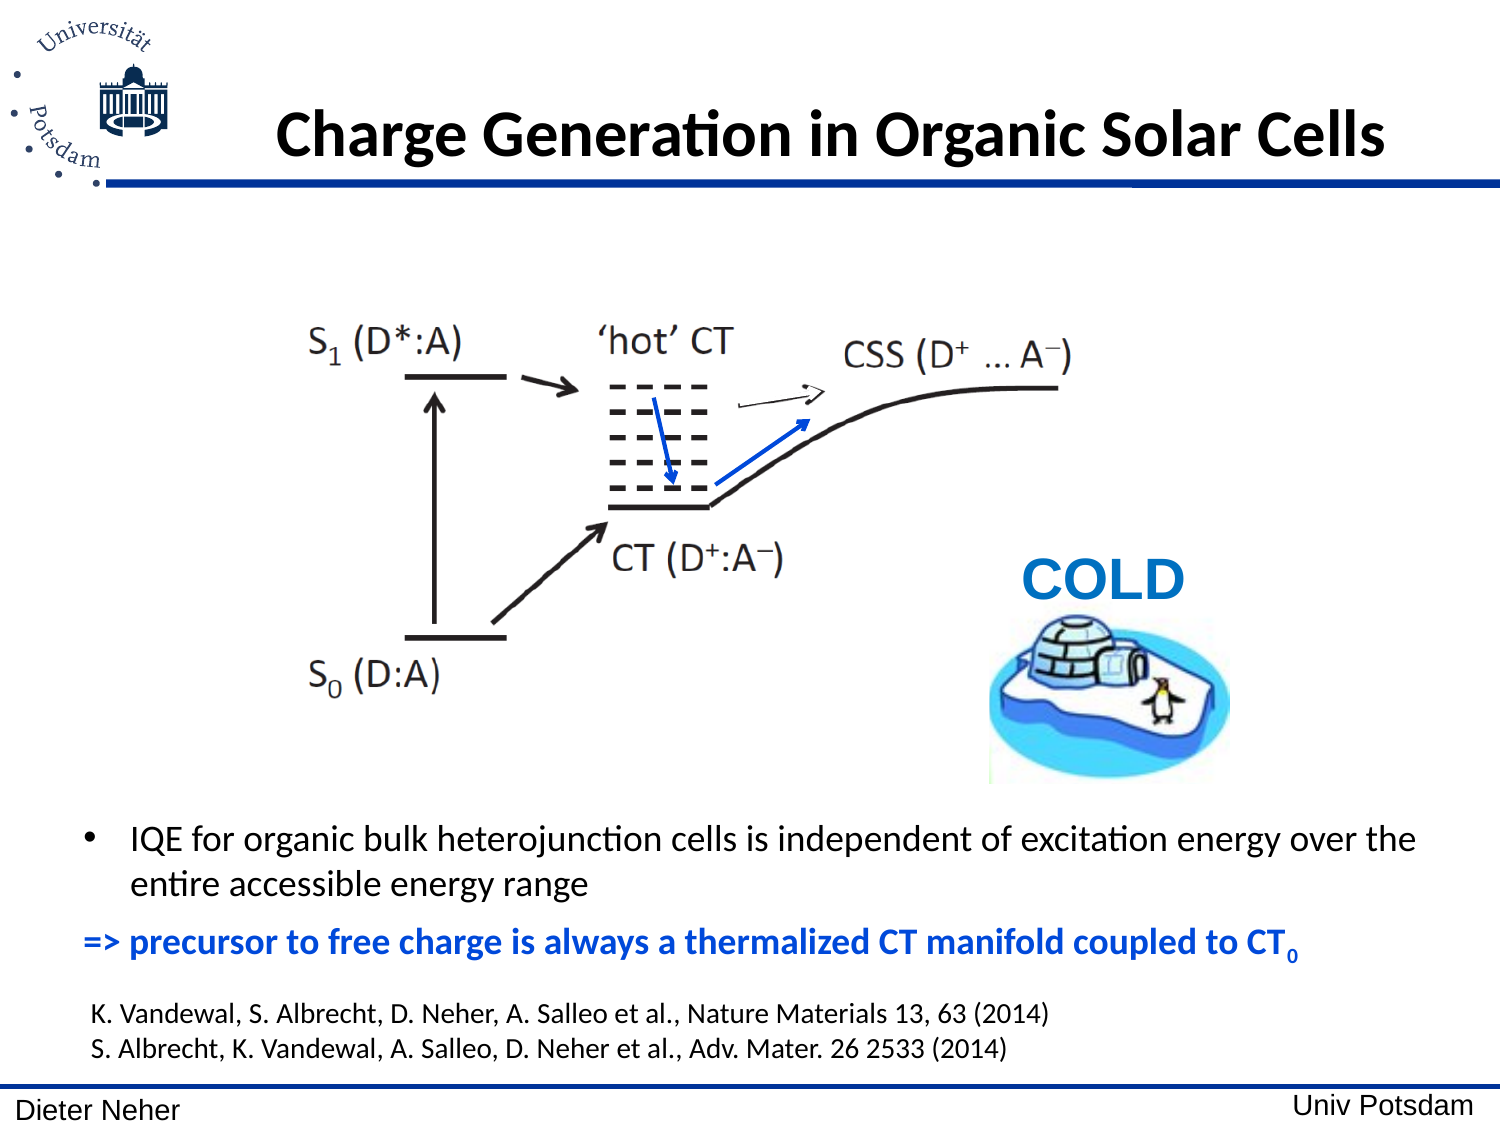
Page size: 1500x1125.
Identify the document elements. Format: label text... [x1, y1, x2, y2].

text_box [653, 397, 674, 486]
title Charge Generation in Organic Solar Cells [193, 35, 1470, 178]
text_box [989, 533, 1236, 784]
picture [274, 274, 1113, 719]
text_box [715, 418, 811, 486]
text_box K. Vandewal, S. Albrecht, D. Neher, A. Salleo et al., Nature Materials 13, 63 (2014) S. Albrecht, K. Vandewal, A. Salleo, D. Neher et al., Adv. Mater. 26 2533 (2014) [84, 988, 1057, 1071]
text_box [739, 390, 822, 405]
text_box IQE for organic bulk heterojunction cells is independent of excitation energy over the entire accessible energy range => precursor to free charge is always a thermalized CT manifold coupled to CT0 [77, 808, 1425, 974]
